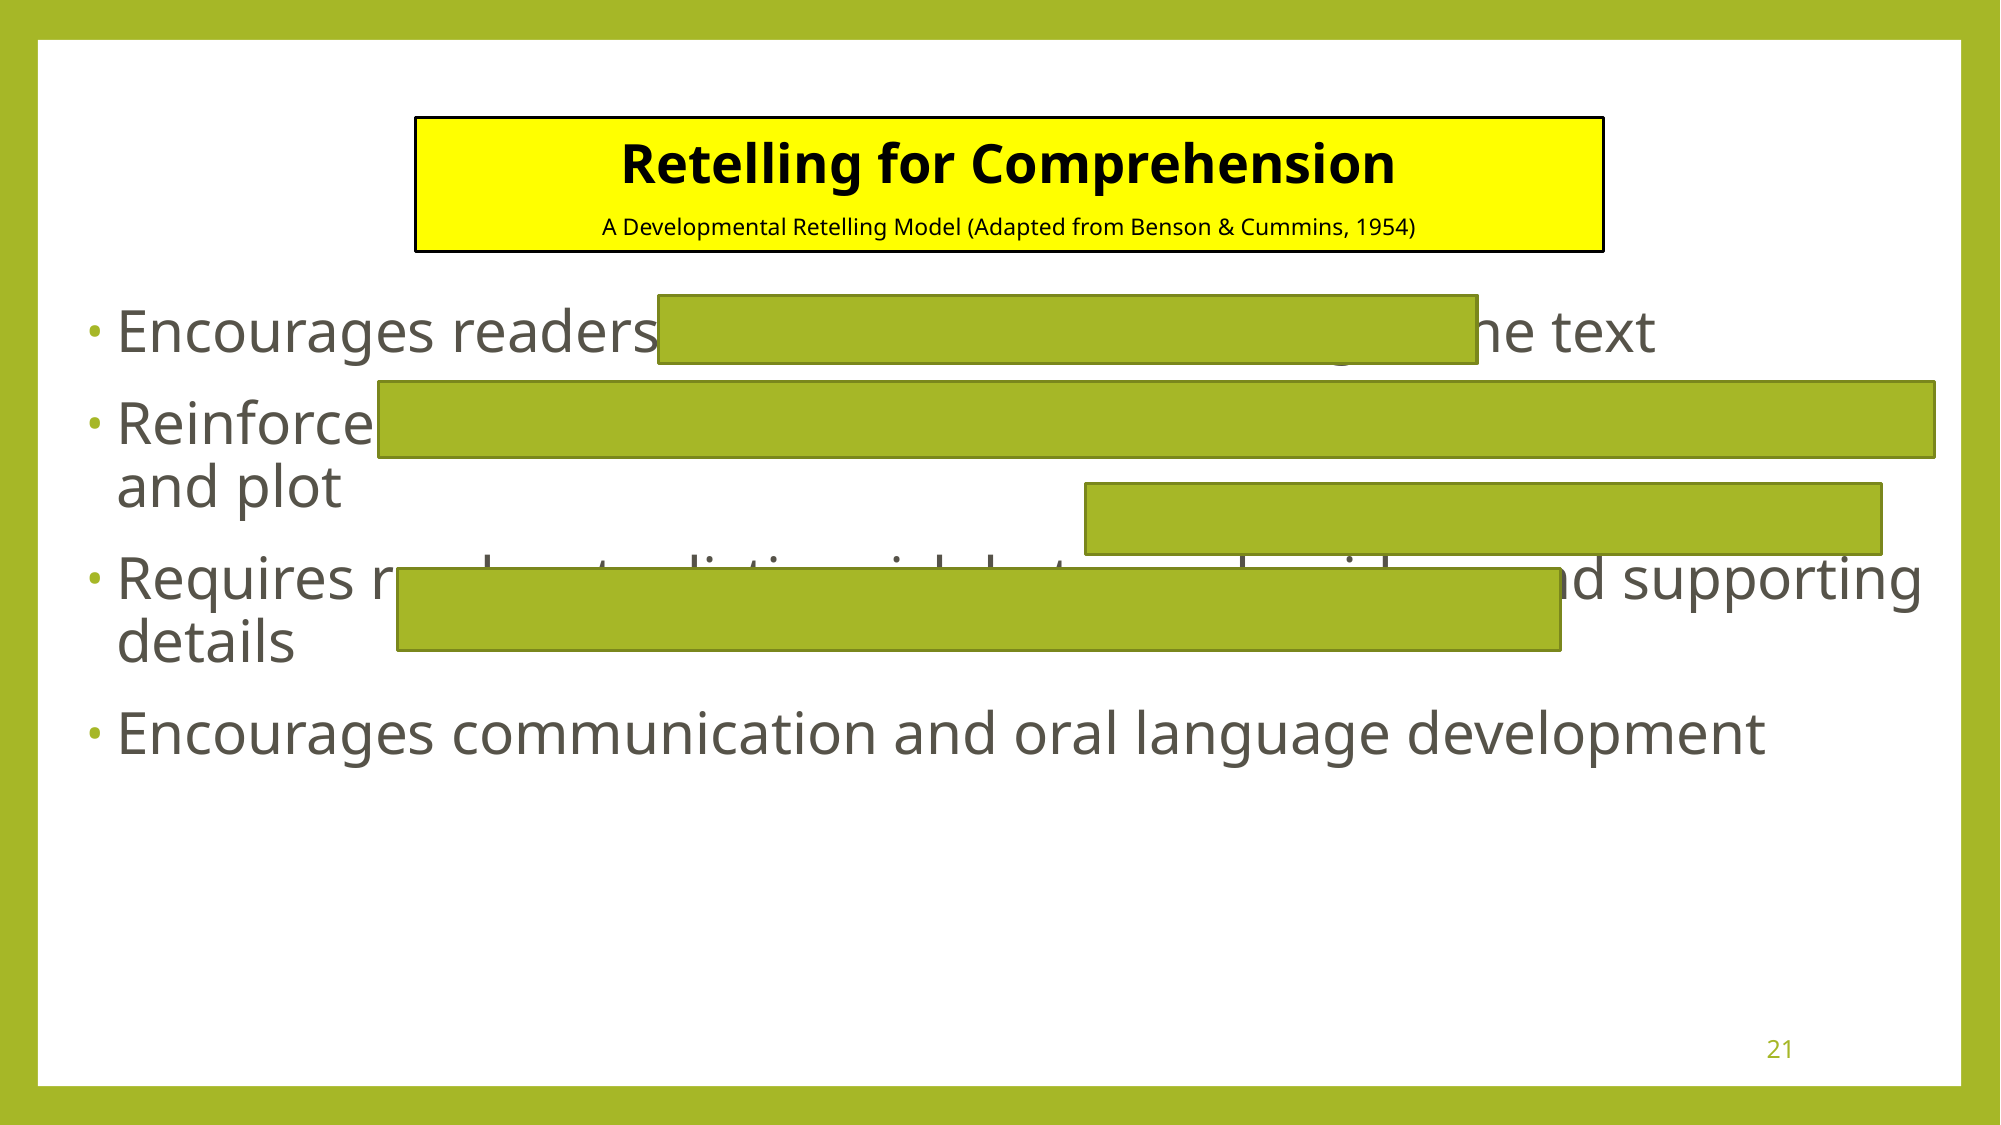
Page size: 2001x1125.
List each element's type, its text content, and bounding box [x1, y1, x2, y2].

text_box [396, 567, 1562, 652]
text_box [657, 294, 1479, 365]
slide_number 21 [1530, 1020, 1811, 1081]
text_box Retelling for Comprehension A Developmental Retelling Model (Adapted from Benson & Cummins, 1954) [415, 117, 1604, 252]
list Encourages readers to attend to the meaning of the text Reinforces elements or story structure, such as characters, setting, and plot Requires readers to distinguish between key ideas and supporting details Encourages communication and oral language development [63, 295, 1958, 1125]
text_box [1084, 482, 1883, 556]
text_box [377, 380, 1936, 459]
